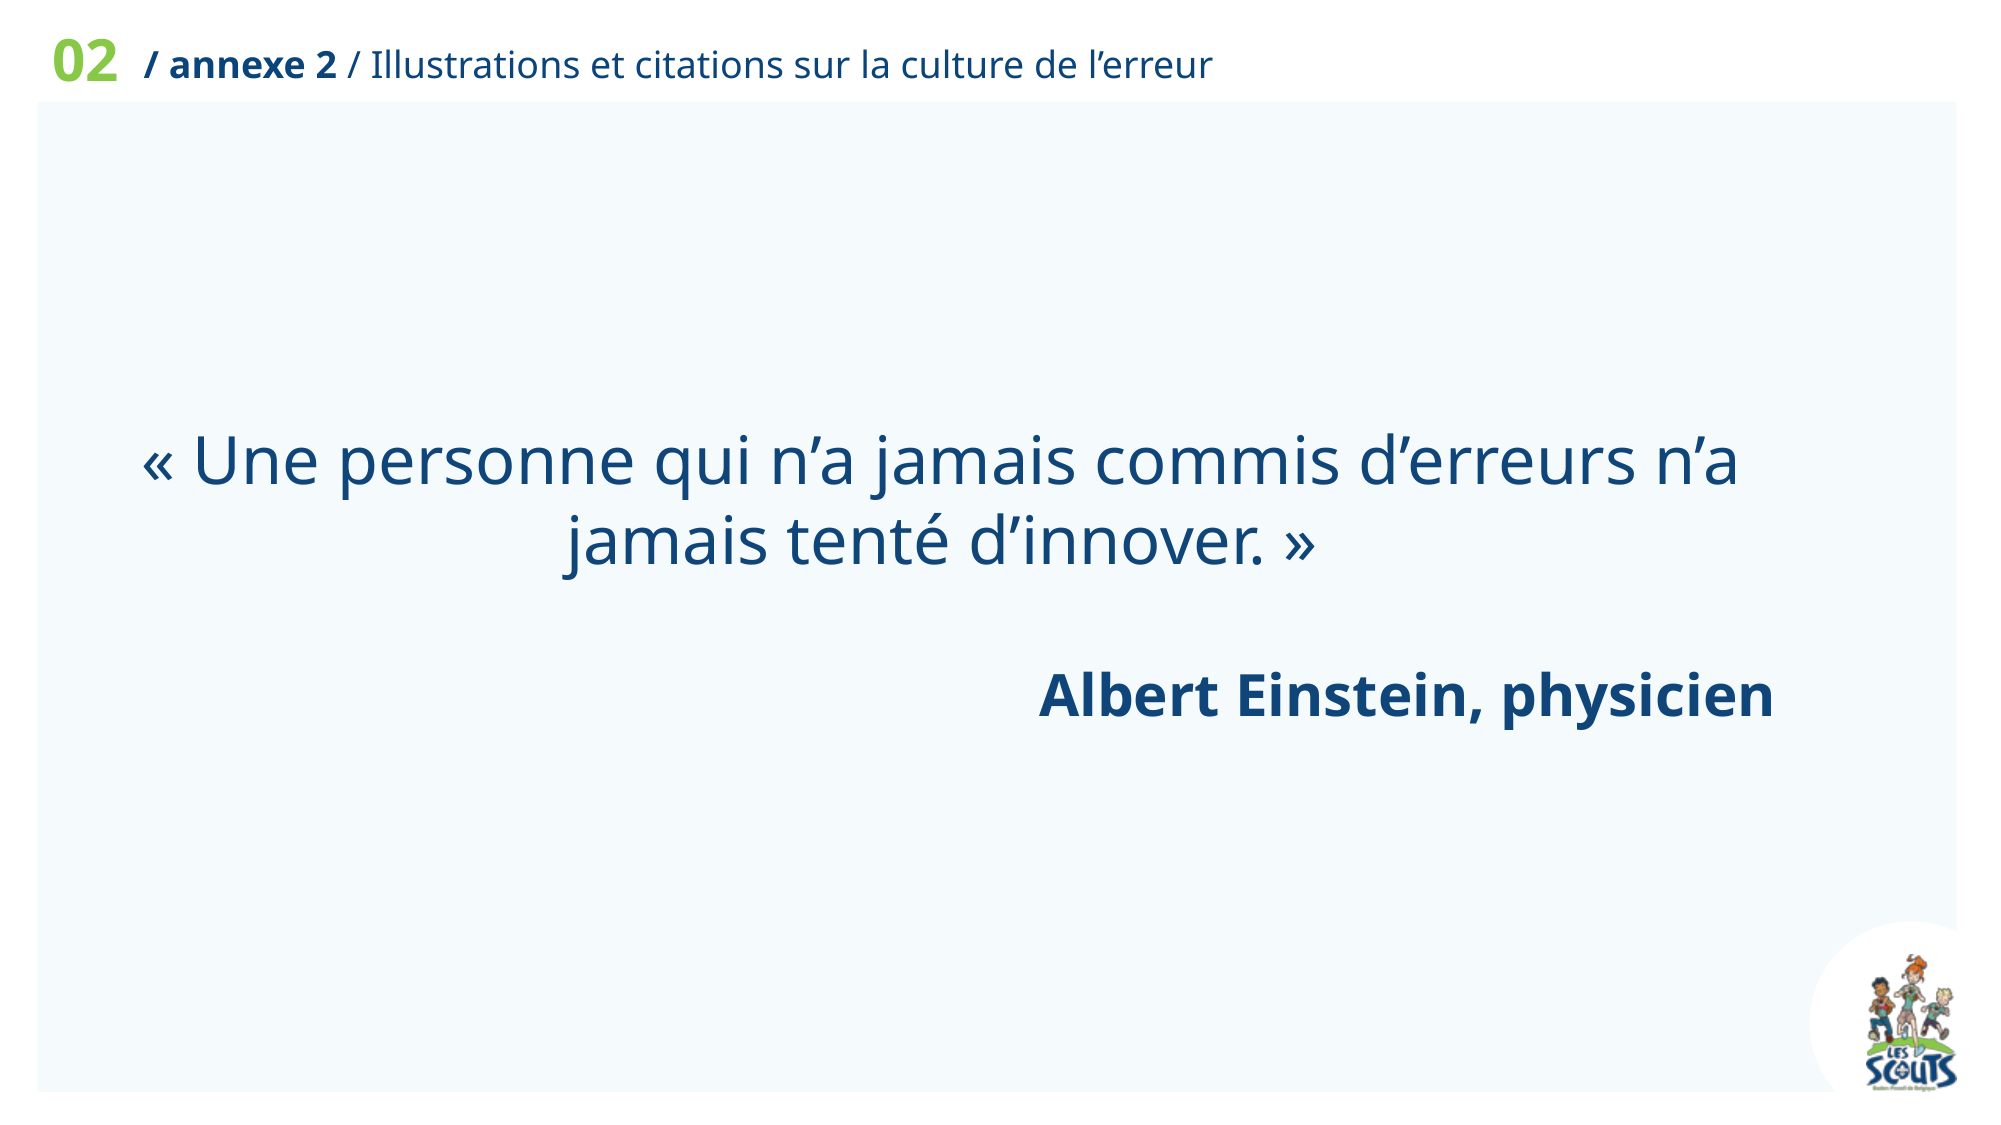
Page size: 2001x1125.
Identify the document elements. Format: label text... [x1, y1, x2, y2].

text_box « Une personne qui n’a jamais commis d’erreurs n’a jamais tenté d’innover. » Albert Einstein, physicien [94, 410, 1791, 736]
picture [1866, 954, 1957, 1092]
text_box 02 [37, 15, 151, 101]
text_box / annexe 2 / Illustrations et citations sur la culture de l’erreur [151, 33, 1310, 94]
